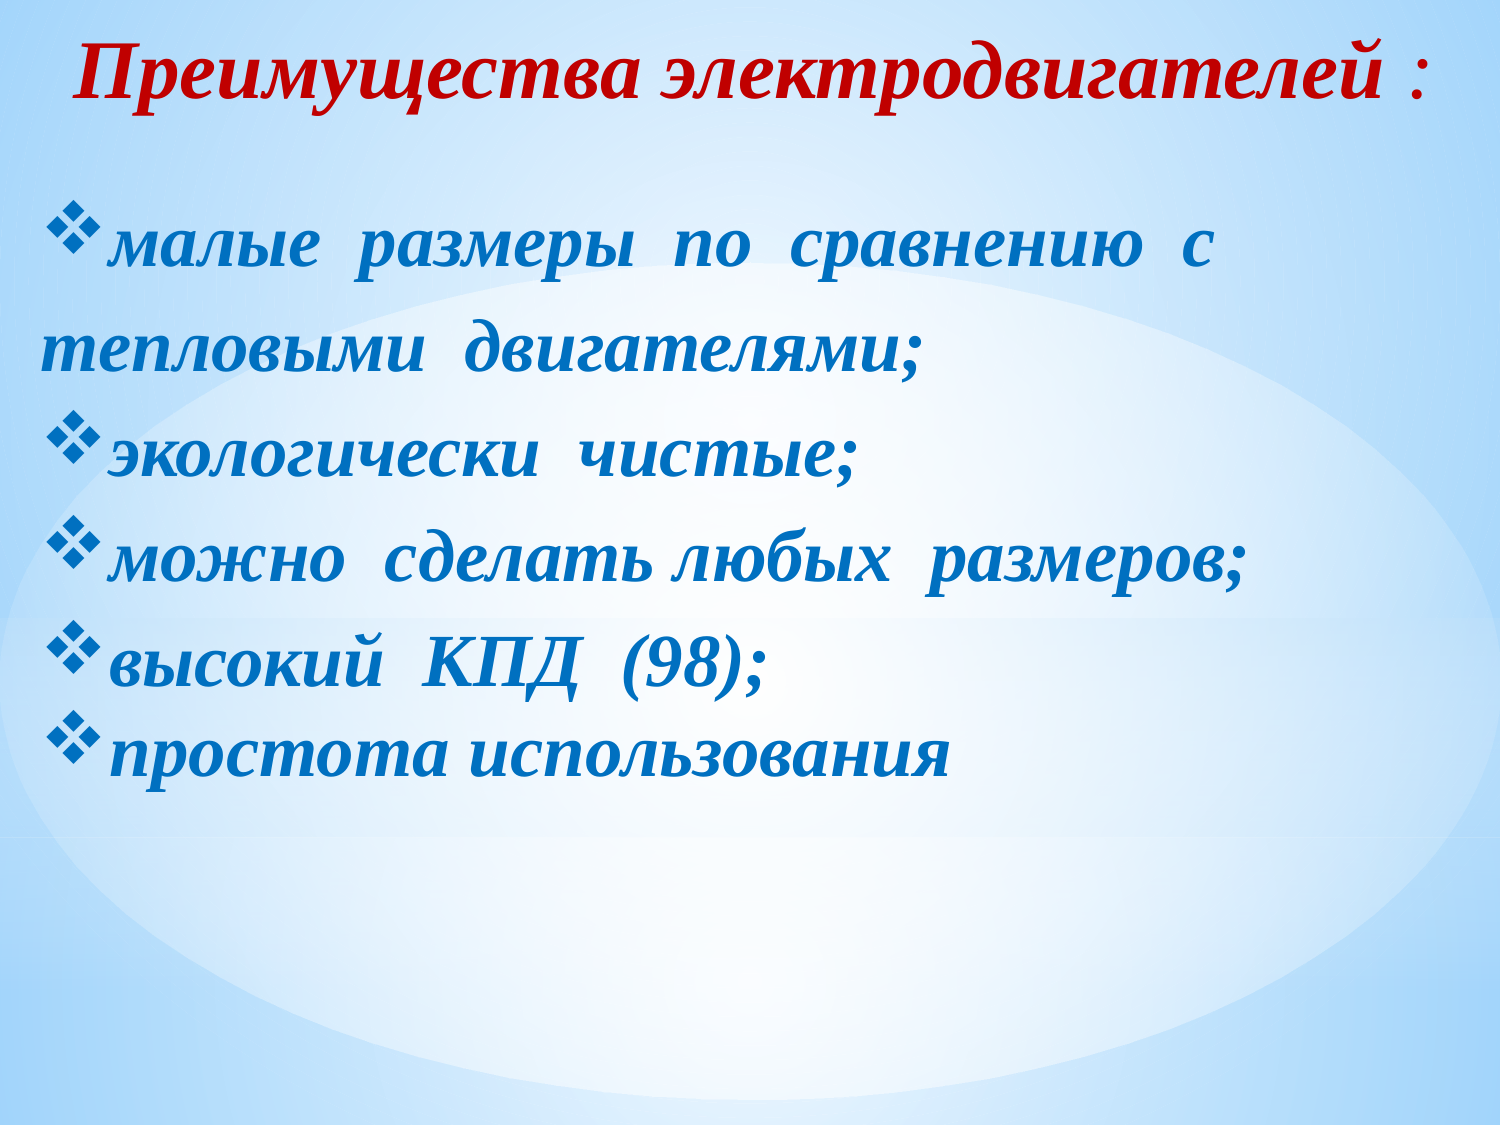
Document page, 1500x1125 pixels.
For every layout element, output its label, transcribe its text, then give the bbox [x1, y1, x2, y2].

list Преимущества электродвигателей : [0, 7, 1500, 1125]
text_box малые размеры по сравнению с тепловыми двигателями; экологически чистые; можно сделать любых размеров; высокий КПД (98); простота использования [26, 184, 1497, 800]
